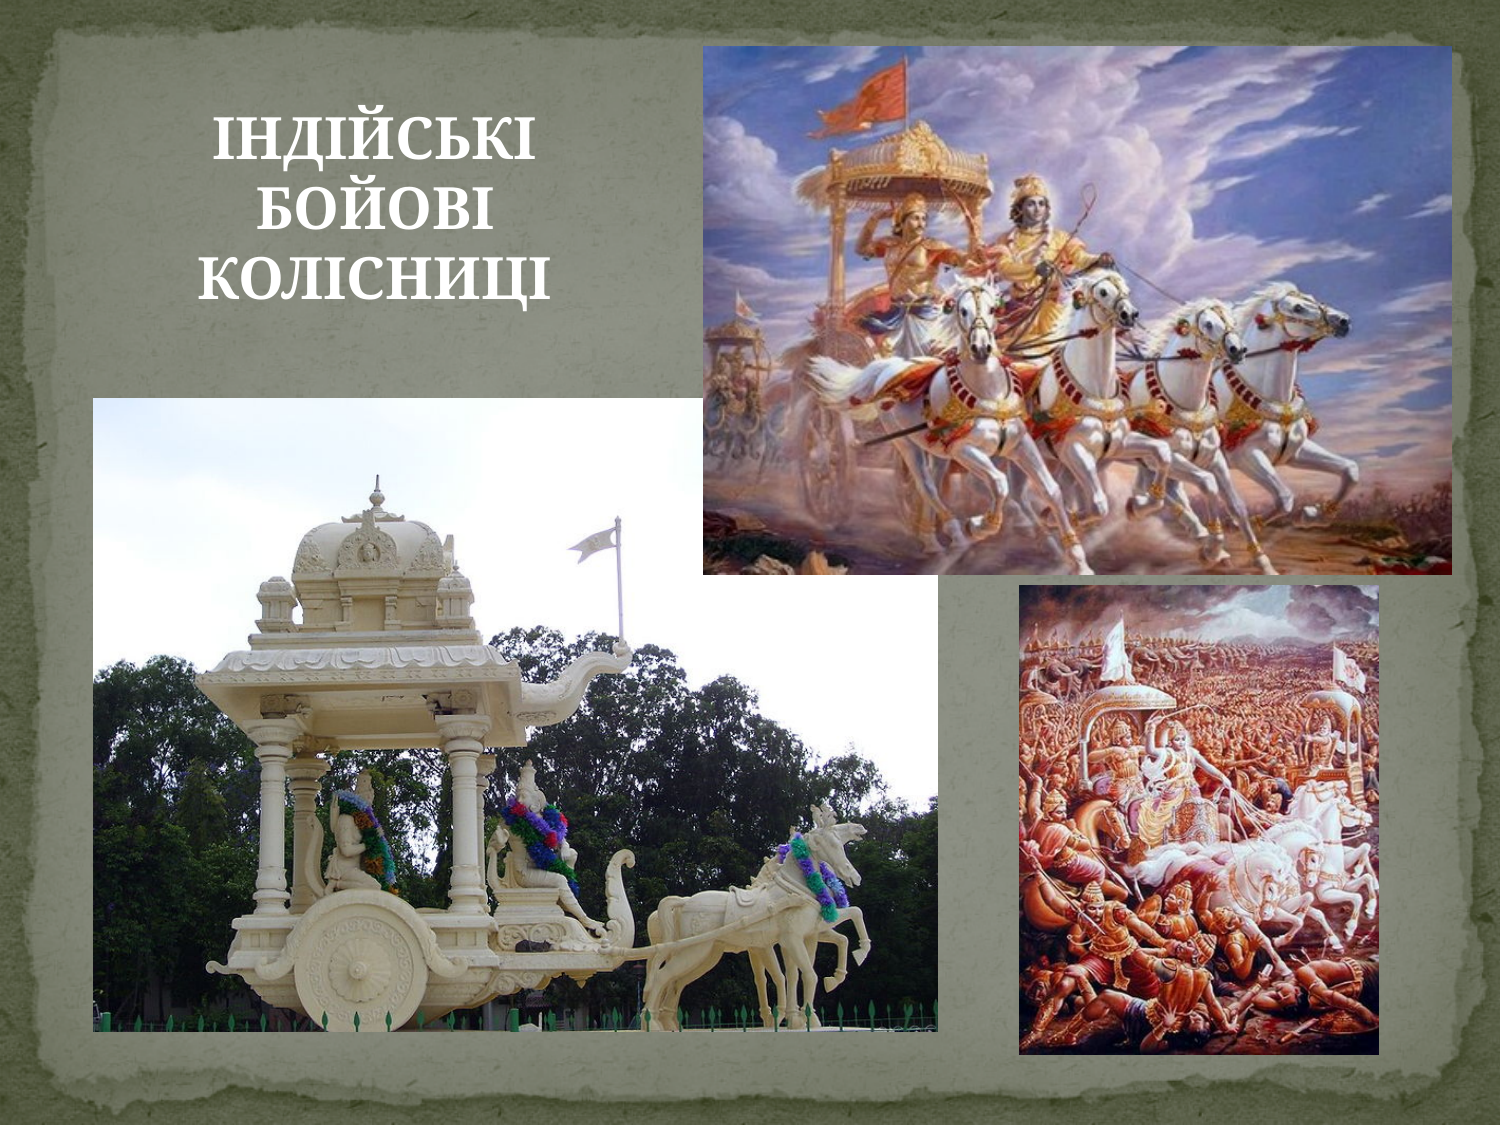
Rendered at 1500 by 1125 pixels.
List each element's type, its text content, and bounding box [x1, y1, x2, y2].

picture [93, 46, 1452, 1032]
text_box ІНДІЙСЬКІ БОЙОВІ КОЛІСНИЦІ [117, 93, 633, 319]
picture [1019, 585, 1379, 1055]
